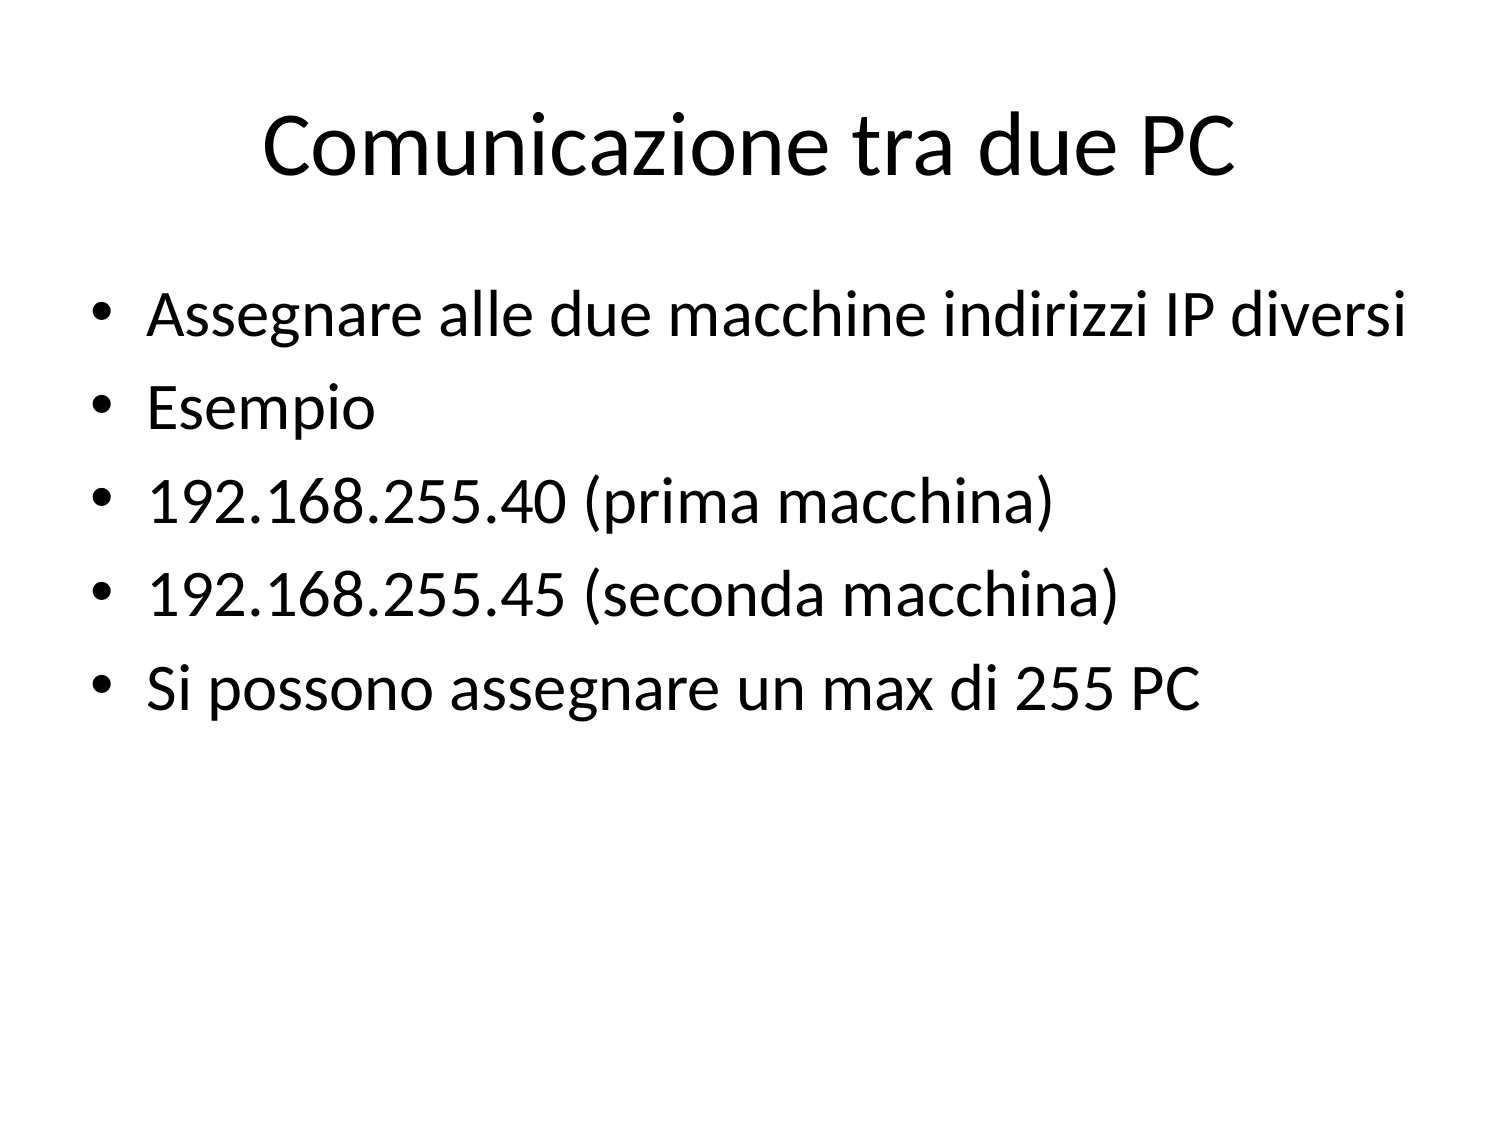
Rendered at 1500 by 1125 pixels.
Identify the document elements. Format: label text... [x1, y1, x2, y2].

list Assegnare alle due macchine indirizzi IP diversi Esempio 192.168.255.40 (prima macchina) 192.168.255.45 (seconda macchina) Si possono assegnare un max di 255 PC [75, 262, 1425, 1005]
title Comunicazione tra due PC [75, 45, 1425, 233]
